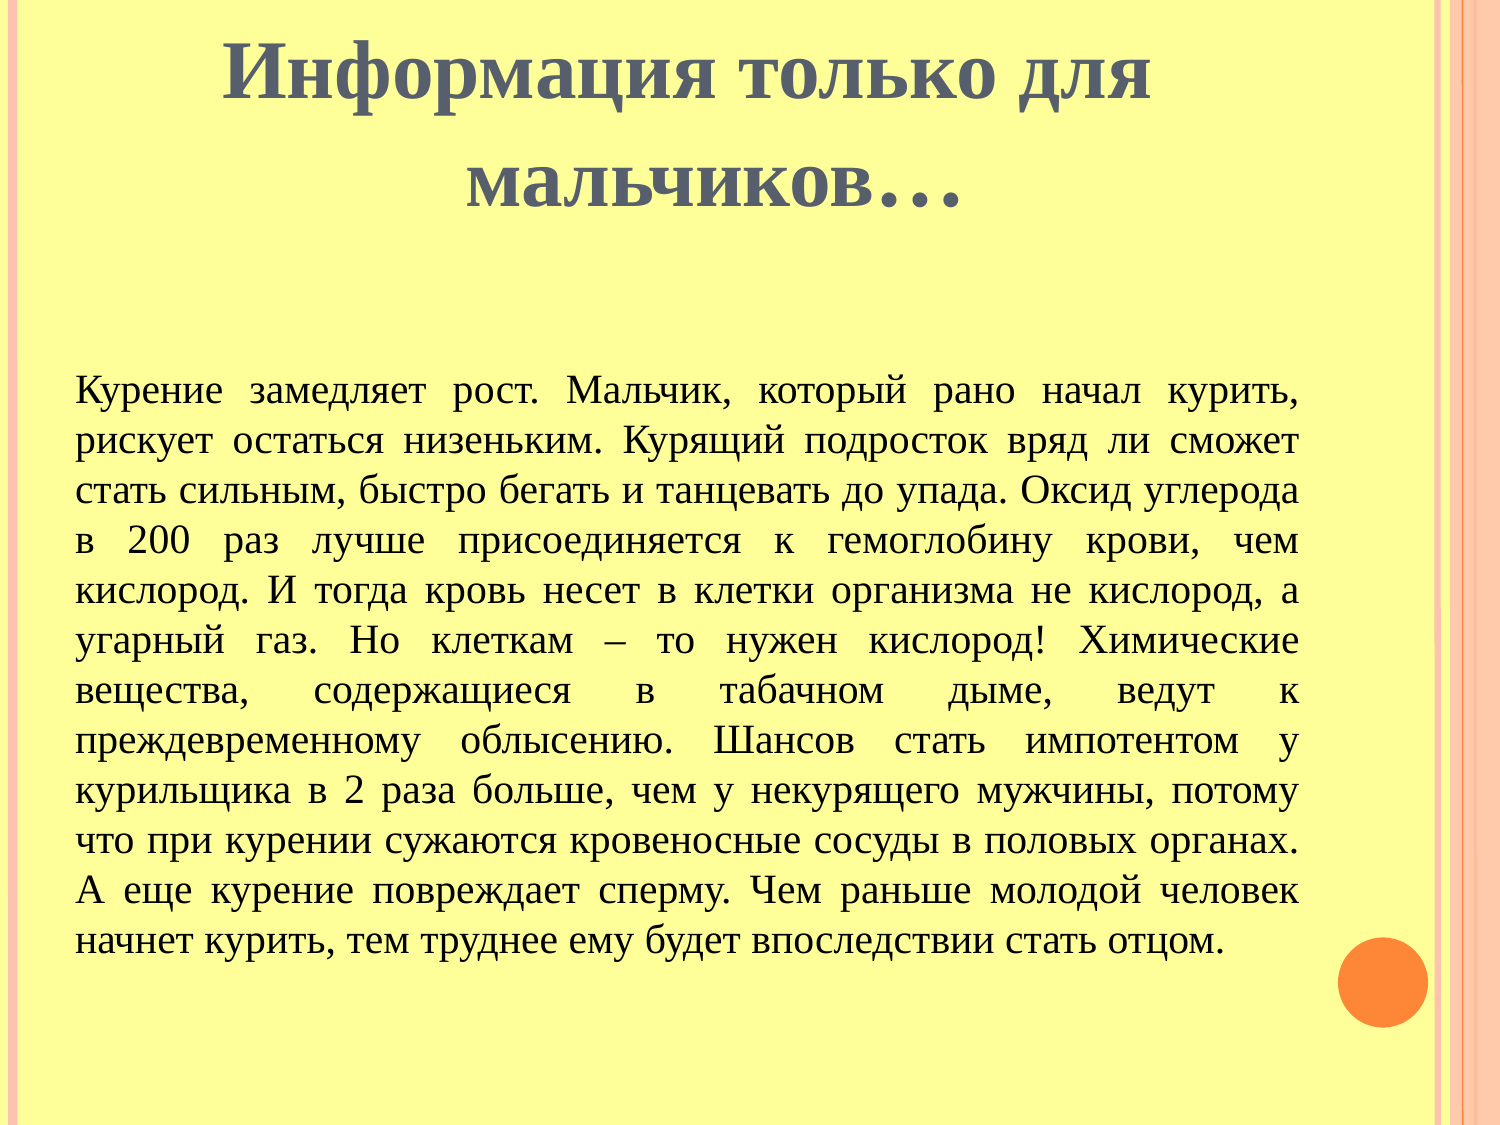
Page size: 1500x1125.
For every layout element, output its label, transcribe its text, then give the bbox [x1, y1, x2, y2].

title Информация только для мальчиков… [74, 0, 1301, 211]
subtitle Курение замедляет рост. Мальчик, который рано начал курить, рискует остаться низеньким. Курящий подросток вряд ли сможет стать сильным, быстро бегать и танцевать до упада. Оксид углерода в 200 раз лучше присоединяется к гемоглобину крови, чем кислород. И тогда кровь несет в клетки организма не кислород, а угарный газ. Но клеткам – то нужен кислород! Химические вещества, содержащиеся в табачном дыме, ведут к преждевременному облысению. Шансов стать импотентом у курильщика в 2 раза больше, чем у некурящего мужчины, потому что при курении сужаются кровеносные сосуды в половых органах. А еще курение повреждает сперму. Чем раньше молодой человек начнет курить, тем труднее ему будет впоследствии стать отцом. [74, 211, 1301, 1113]
